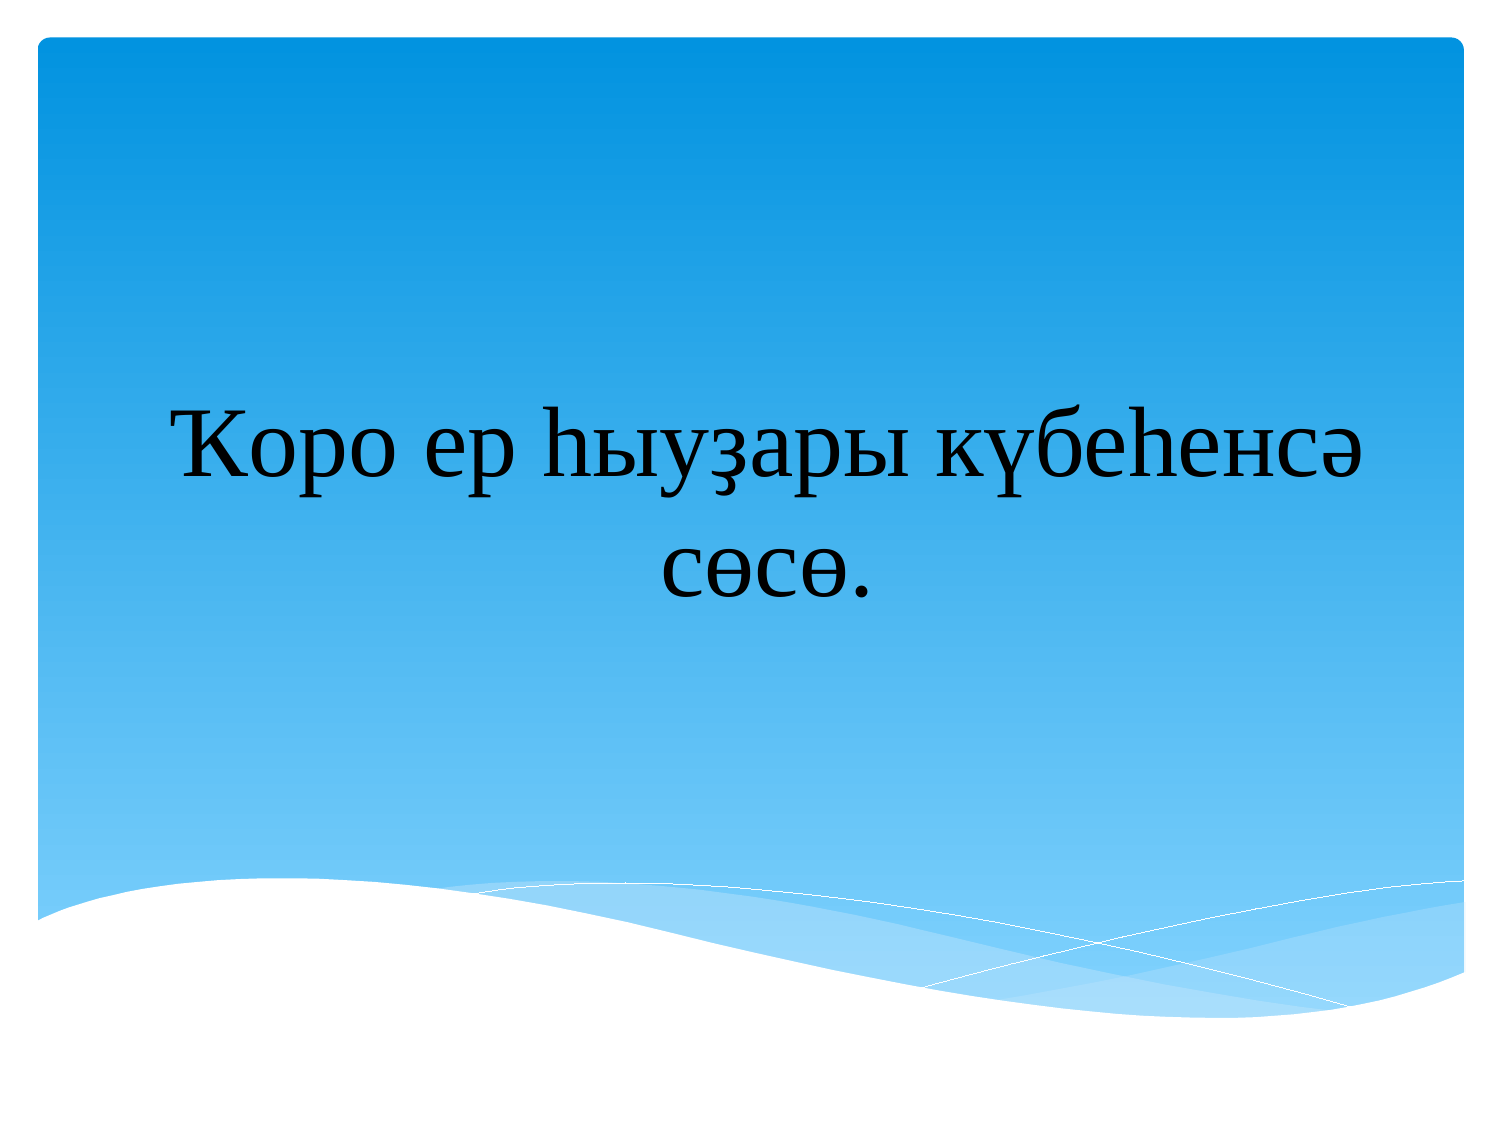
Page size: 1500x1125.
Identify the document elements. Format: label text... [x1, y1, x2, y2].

subtitle Ҡоро ер һыуҙары күбеһенсә сөсө. [76, 369, 1459, 1125]
